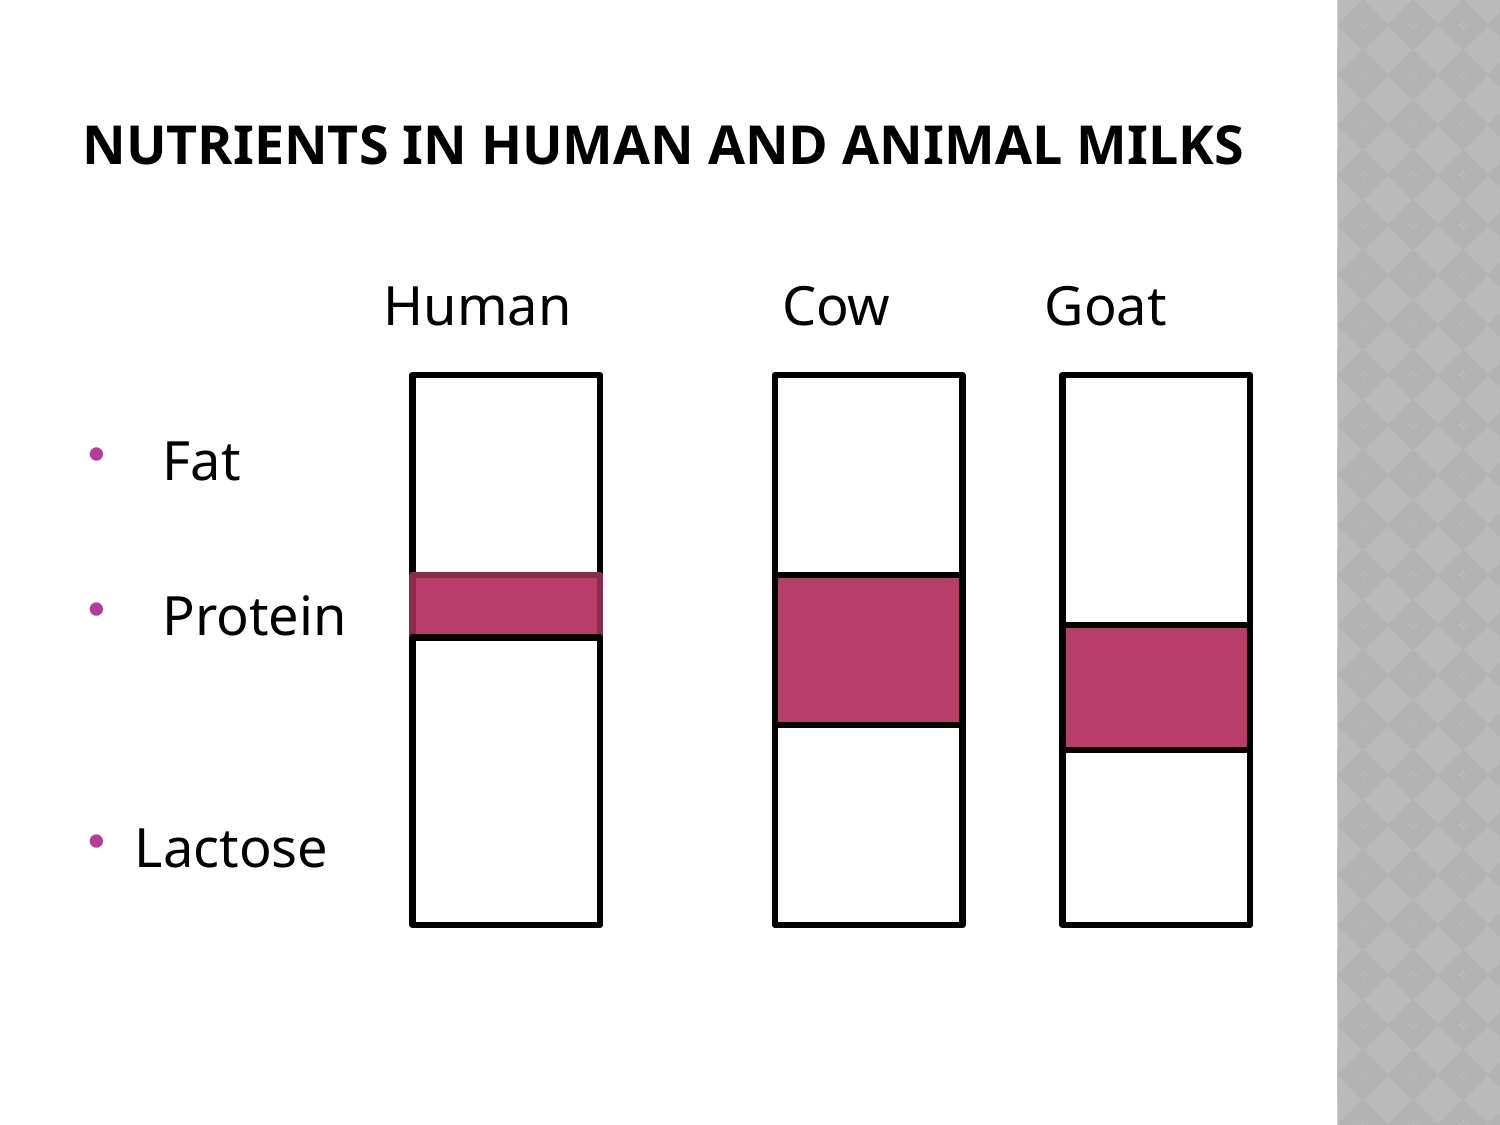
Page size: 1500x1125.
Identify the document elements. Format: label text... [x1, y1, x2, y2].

text_box [409, 572, 603, 635]
text_box [1059, 622, 1253, 747]
text_box [772, 722, 966, 928]
text_box [772, 572, 966, 723]
list Human Cow Goat Fat Protein Lactose [75, 264, 1263, 1059]
text_box [1059, 747, 1253, 928]
text_box [1059, 372, 1253, 622]
title Nutrients in human and animal milks [75, 52, 1263, 240]
text_box [772, 372, 966, 573]
text_box [409, 372, 603, 572]
text_box [409, 634, 603, 928]
